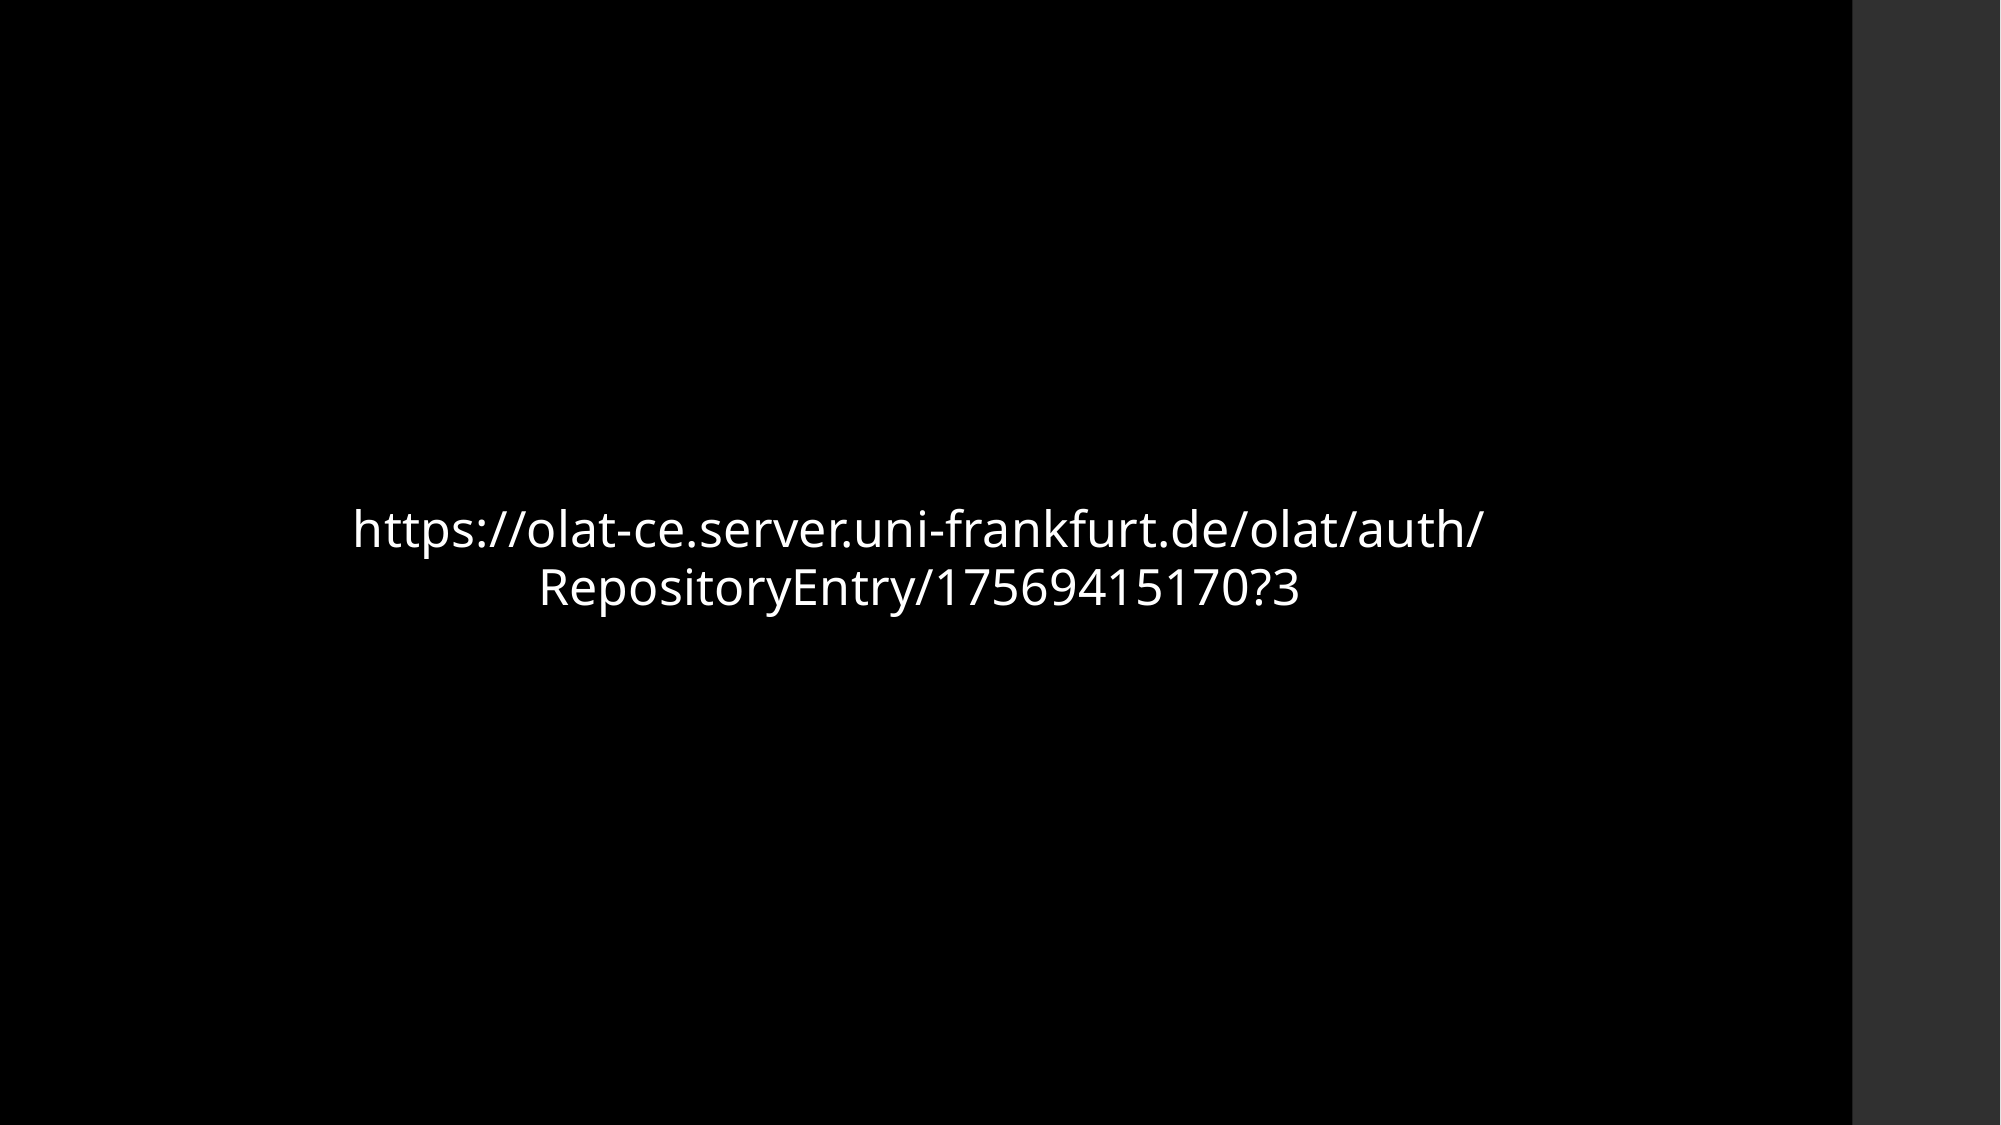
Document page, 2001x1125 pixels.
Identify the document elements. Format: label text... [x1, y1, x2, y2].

list https://olat-ce.server.uni-frankfurt.de/olat/auth/RepositoryEntry/17569415170?3 [214, 494, 1625, 631]
